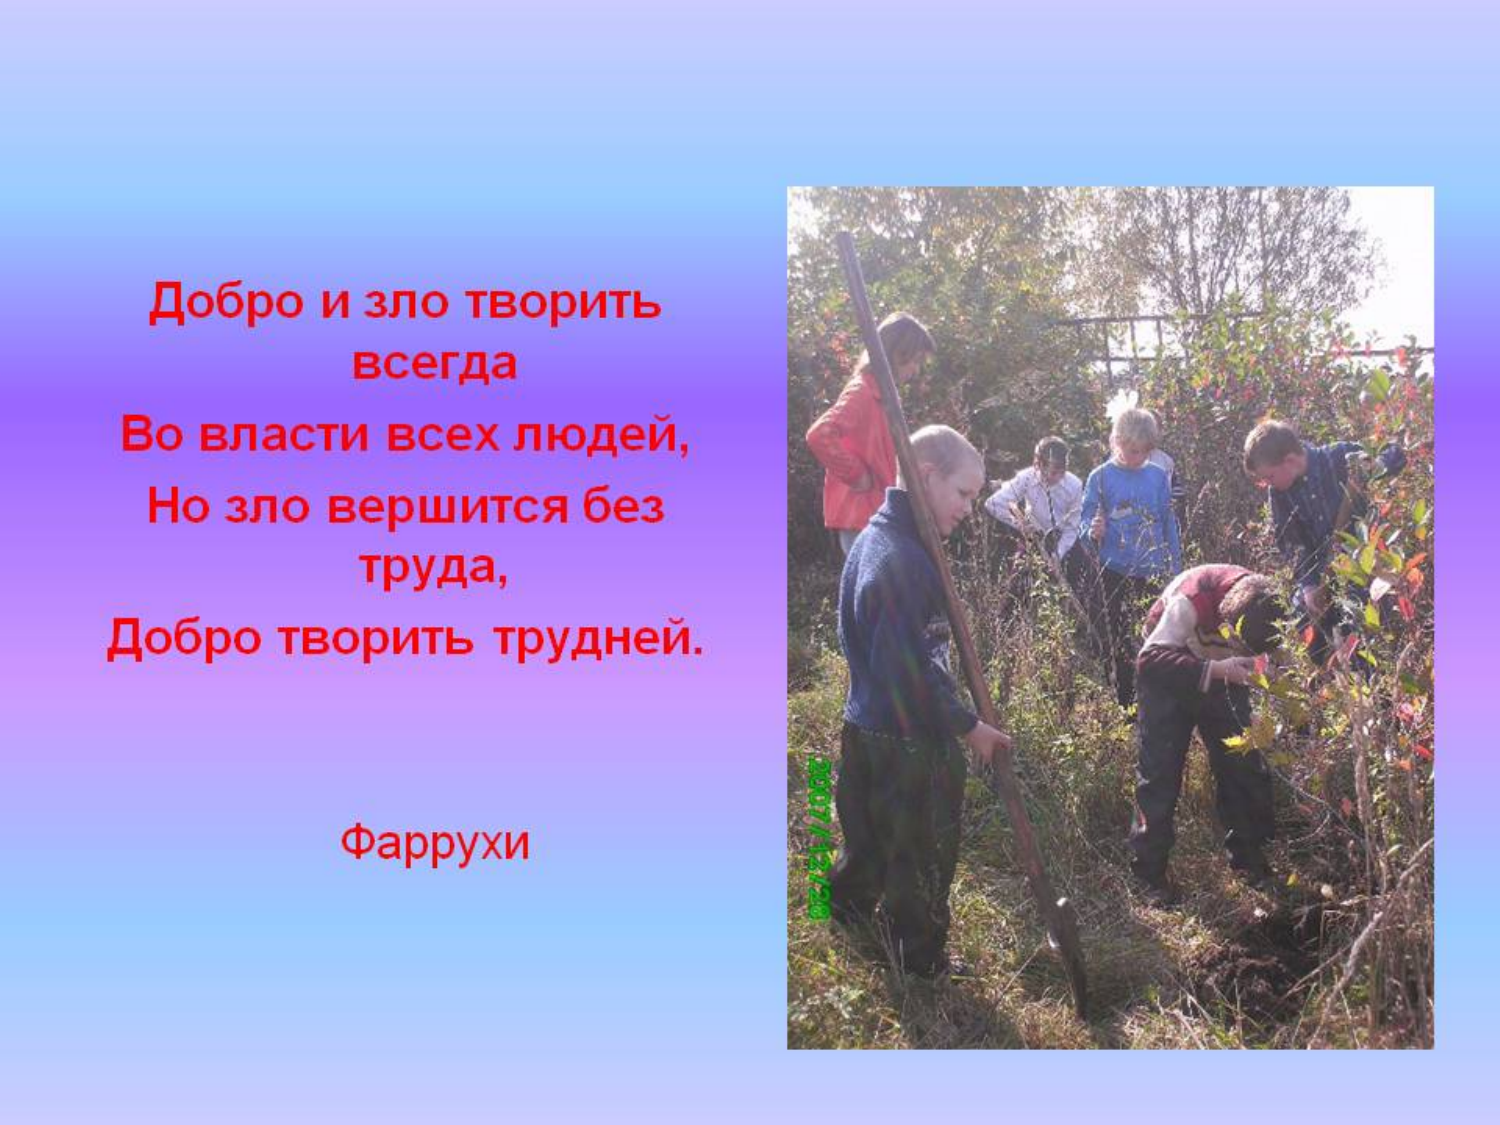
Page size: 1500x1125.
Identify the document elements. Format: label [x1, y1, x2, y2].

list [0, 0, 1500, 1125]
